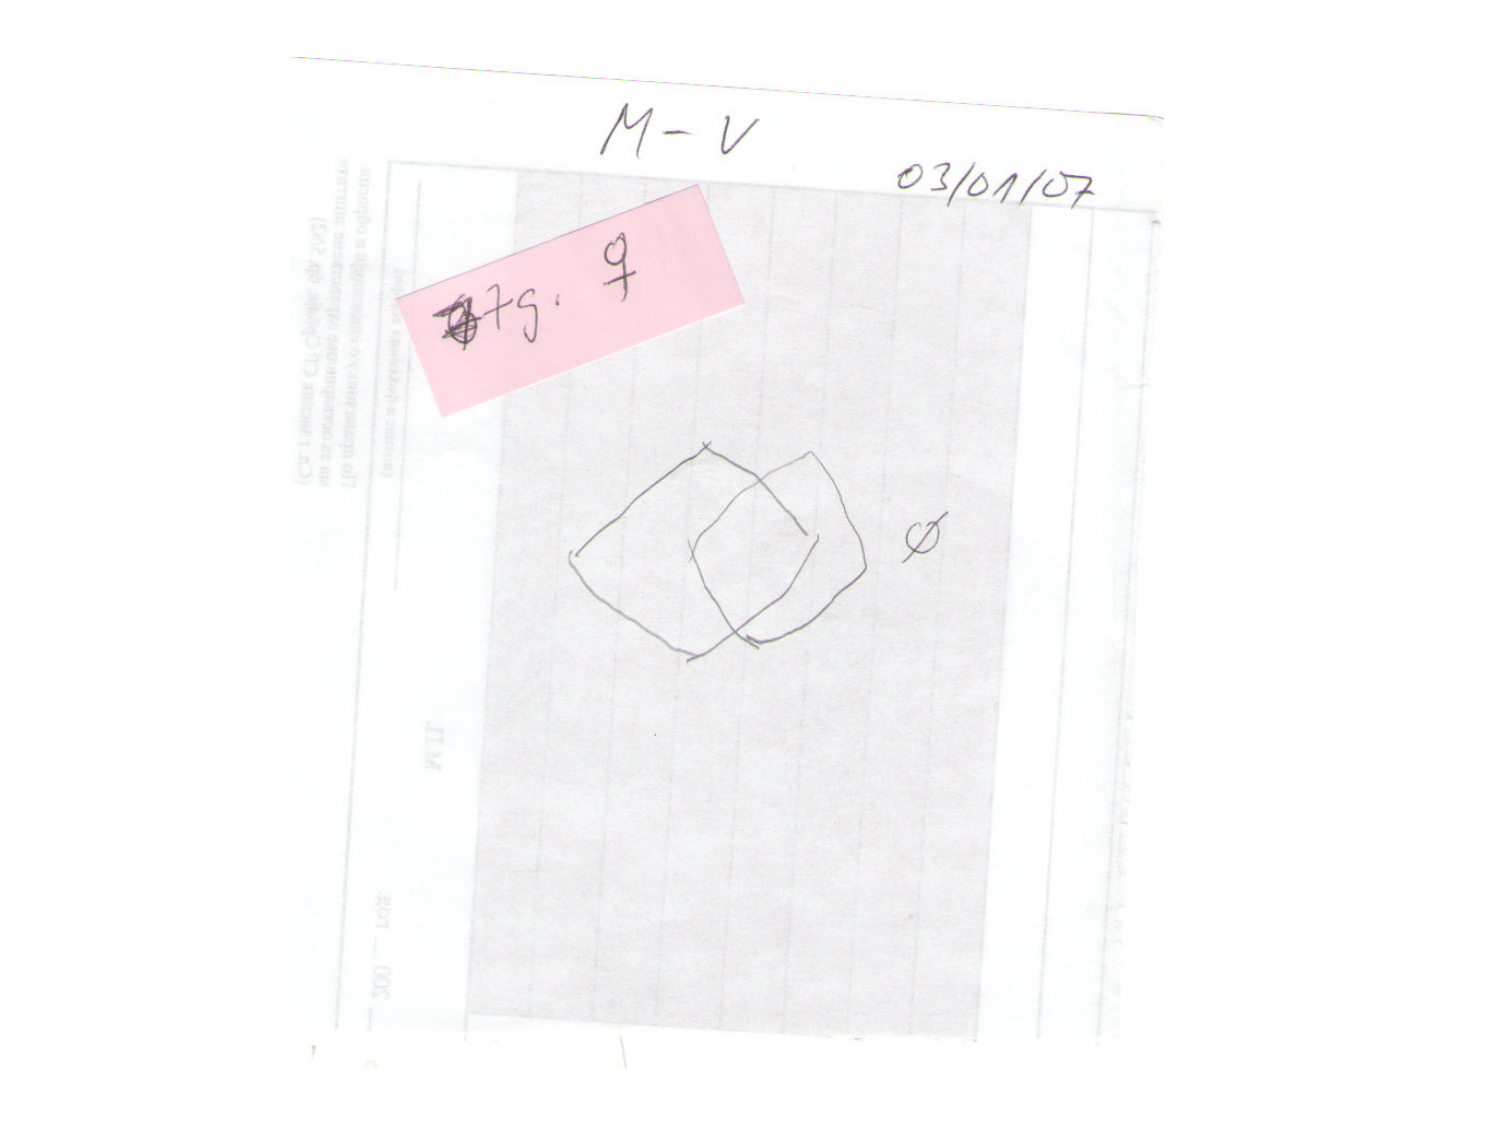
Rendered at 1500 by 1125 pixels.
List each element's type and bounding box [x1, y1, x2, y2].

picture [289, 57, 1164, 1068]
